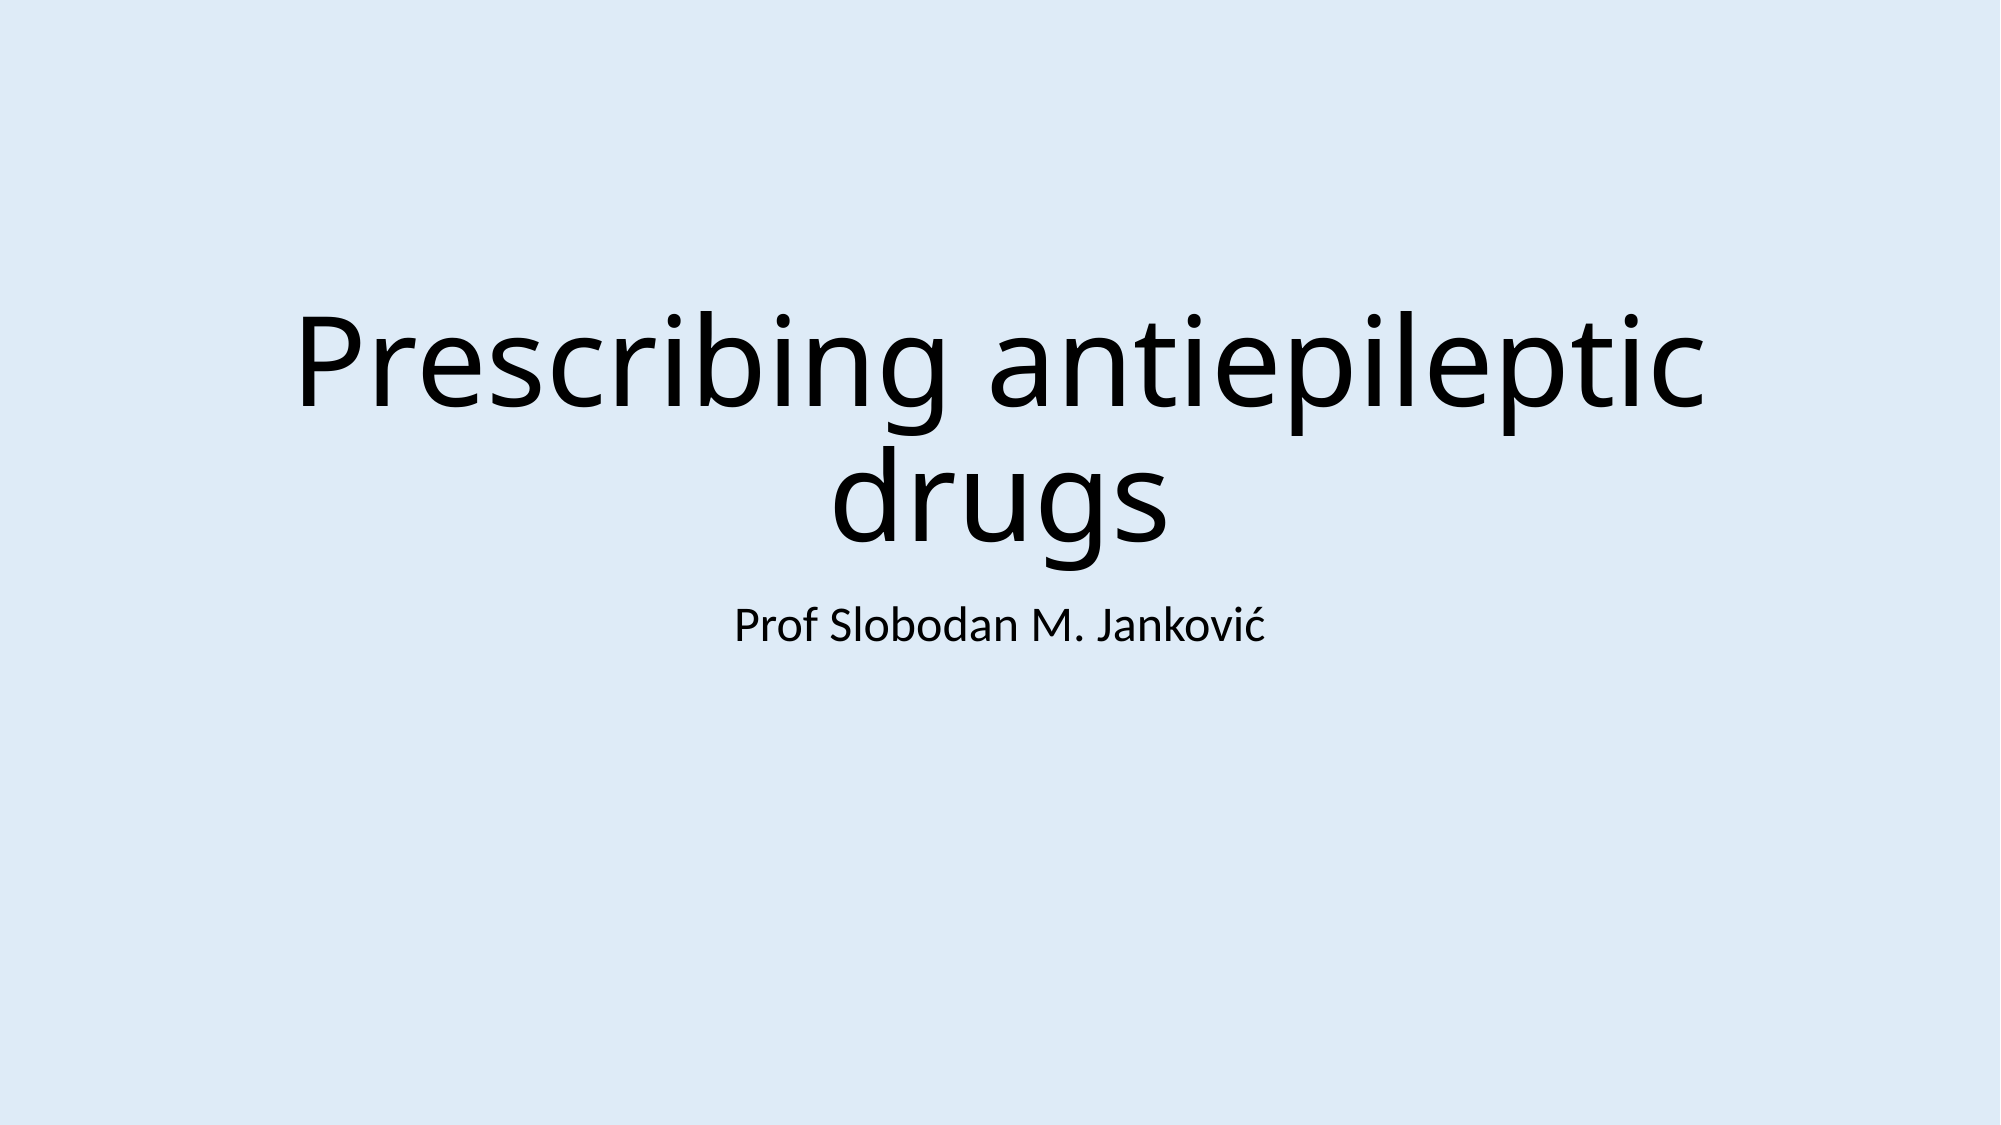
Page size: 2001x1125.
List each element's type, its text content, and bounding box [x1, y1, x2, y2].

subtitle Prof Slobodan M. Janković [249, 590, 1750, 863]
title Prescribing antiepileptic drugs [249, 184, 1750, 576]
